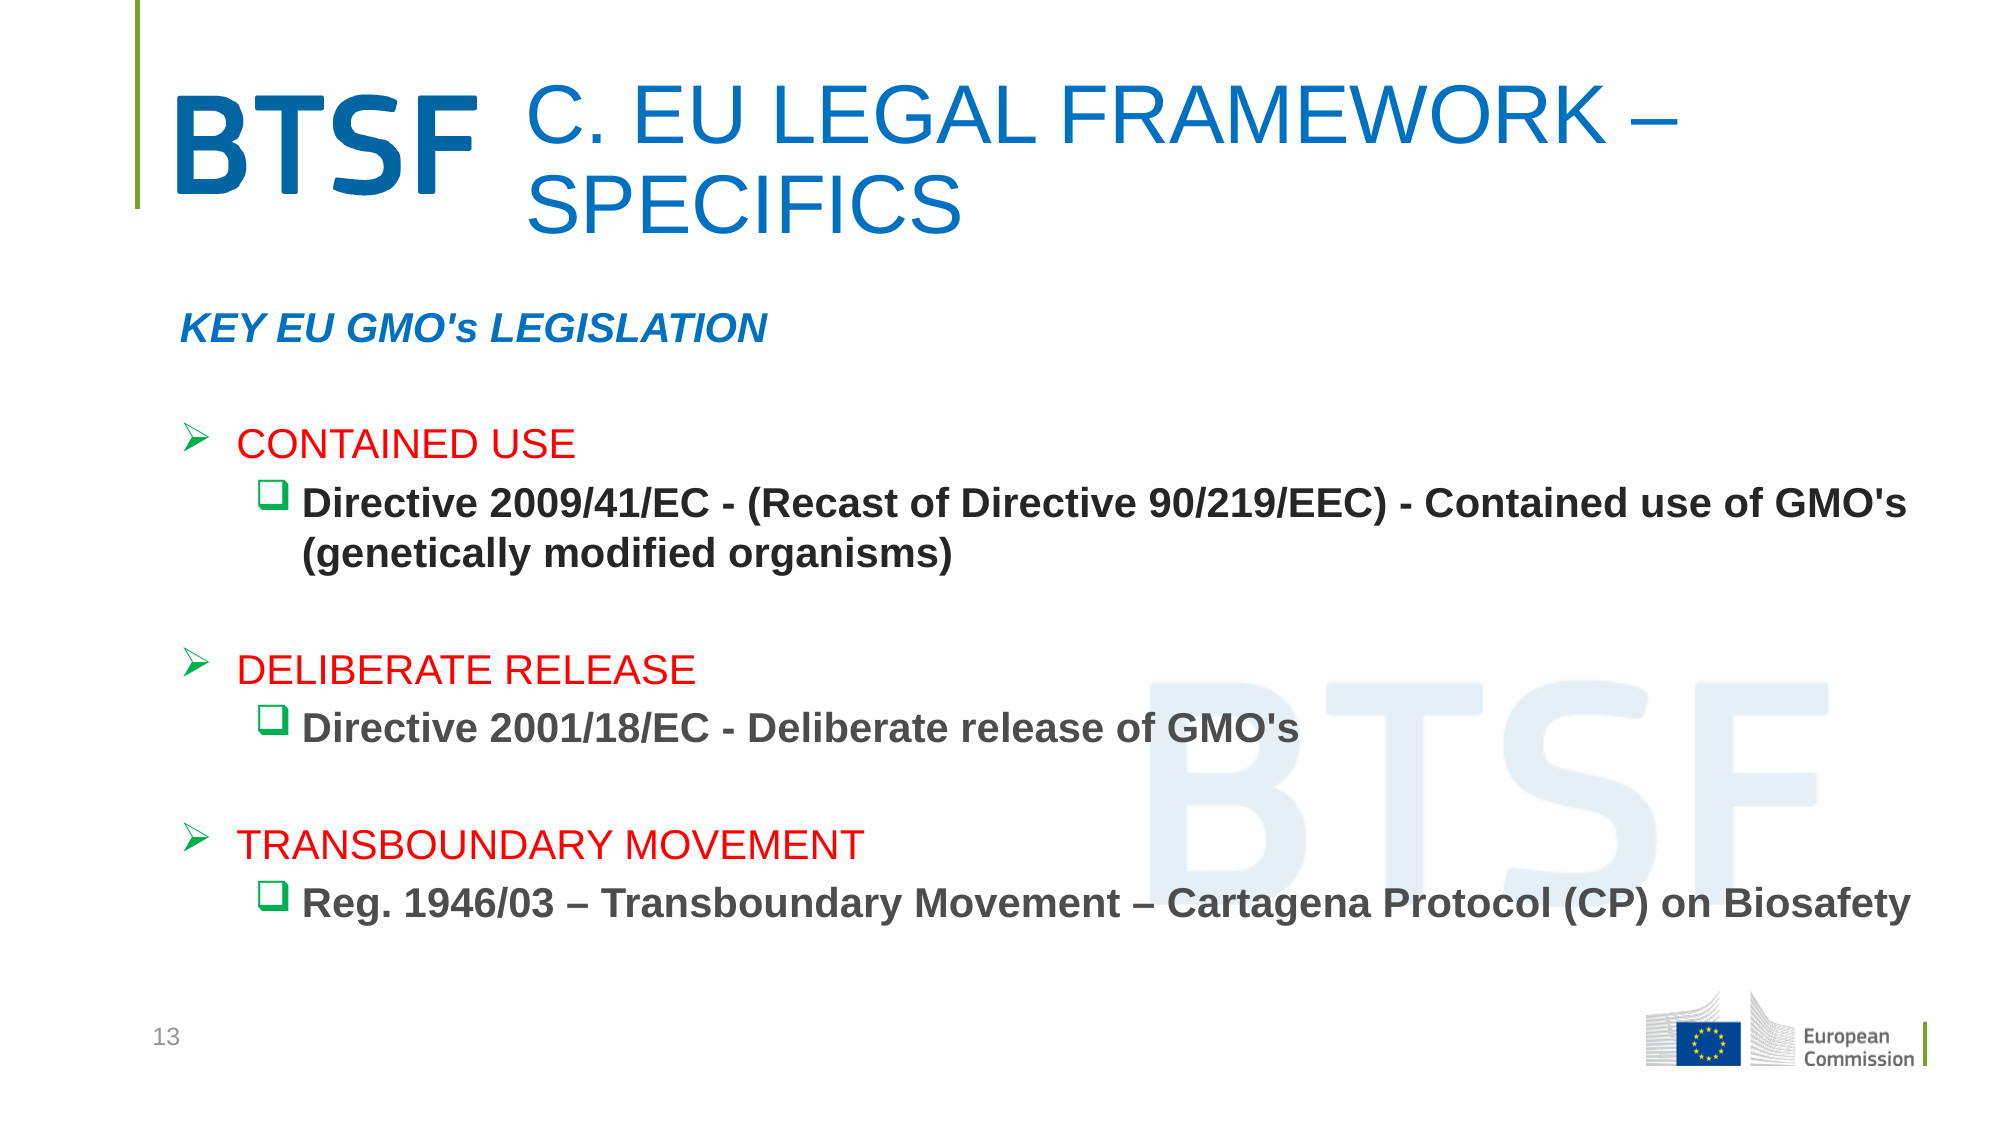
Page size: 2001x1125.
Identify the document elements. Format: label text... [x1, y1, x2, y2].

slide_number 13 [137, 1005, 588, 1066]
title C. EU LEGAL FRAMEWORK – SPECIFICS [510, 123, 1898, 252]
picture [148, 77, 516, 214]
text_box KEY EU GMO's LEGISLATION CONTAINED USE Directive 2009/41/EC - (Recast of Directive 90/219/EEC) - Contained use of GMO's (genetically modified organisms) DELIBERATE RELEASE Directive 2001/18/EC - Deliberate release of GMO's TRANSBOUNDARY MOVEMENT Reg. 1946/03 – Transboundary Movement – Cartagena Protocol (CP) on Biosafety [165, 292, 1945, 963]
picture [1646, 991, 1927, 1066]
